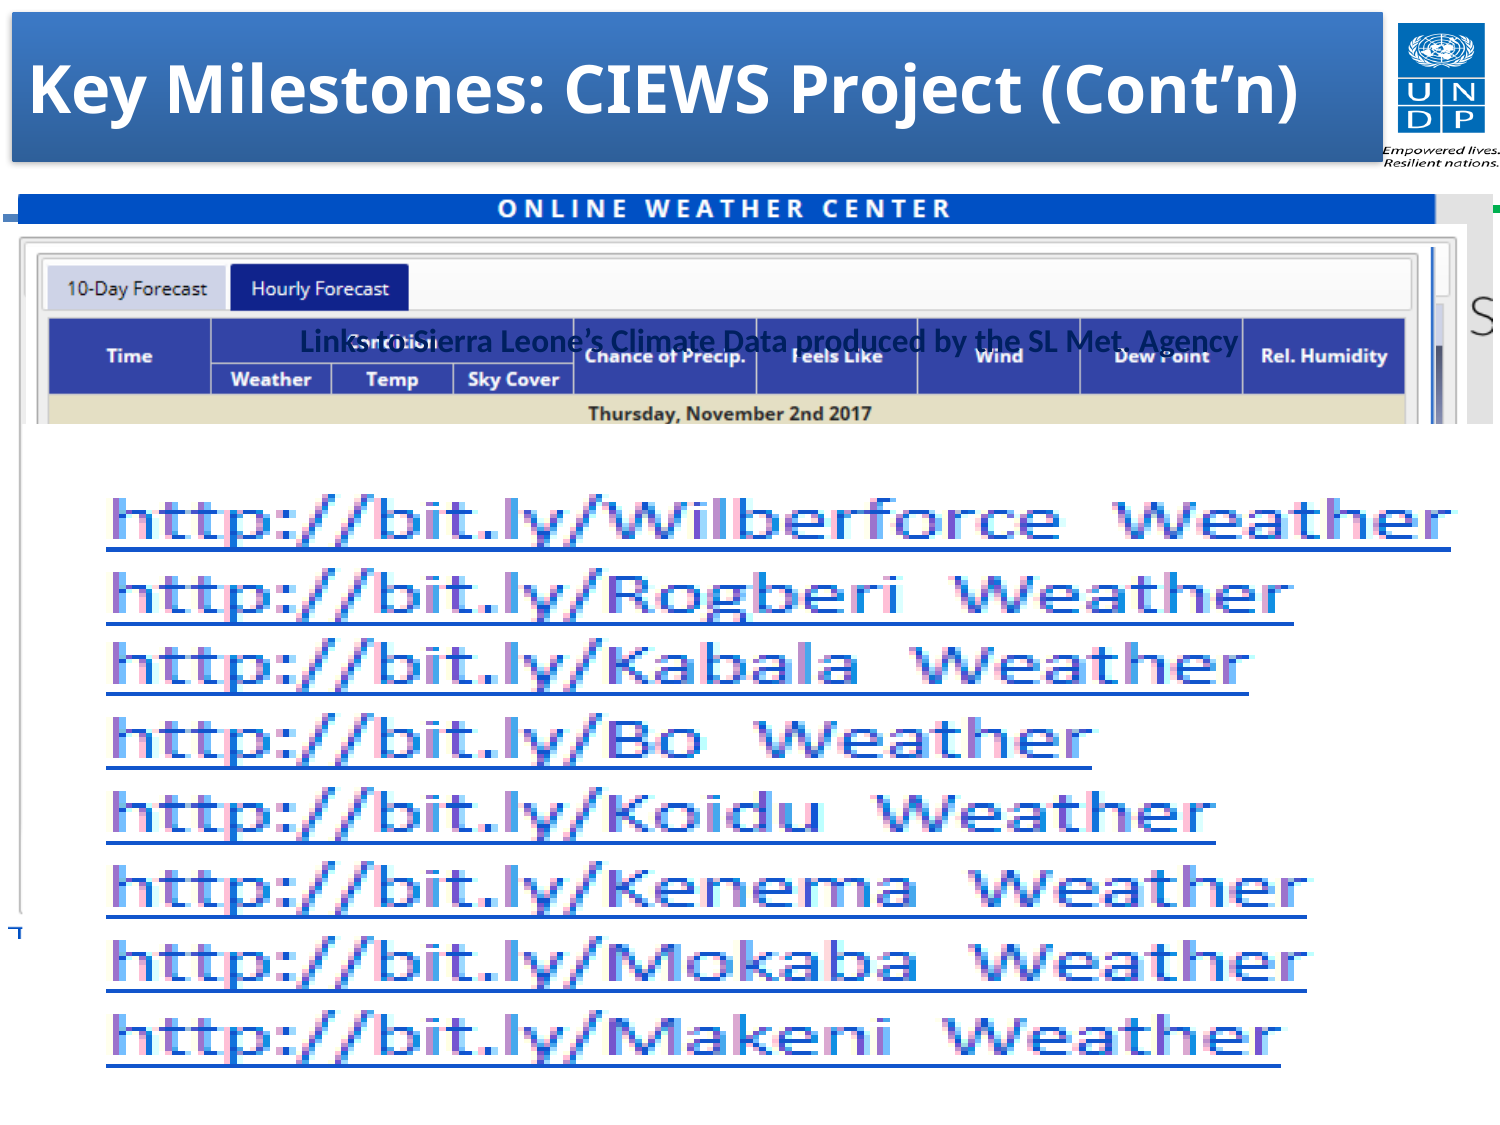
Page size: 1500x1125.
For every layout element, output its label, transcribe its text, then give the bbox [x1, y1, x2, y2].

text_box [2, 194, 1500, 939]
picture [8, 224, 1468, 929]
text_box Key Milestones: CIEWS Project (Cont’n) [12, 12, 1383, 162]
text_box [21, 311, 1500, 1106]
picture [1382, 23, 1500, 169]
